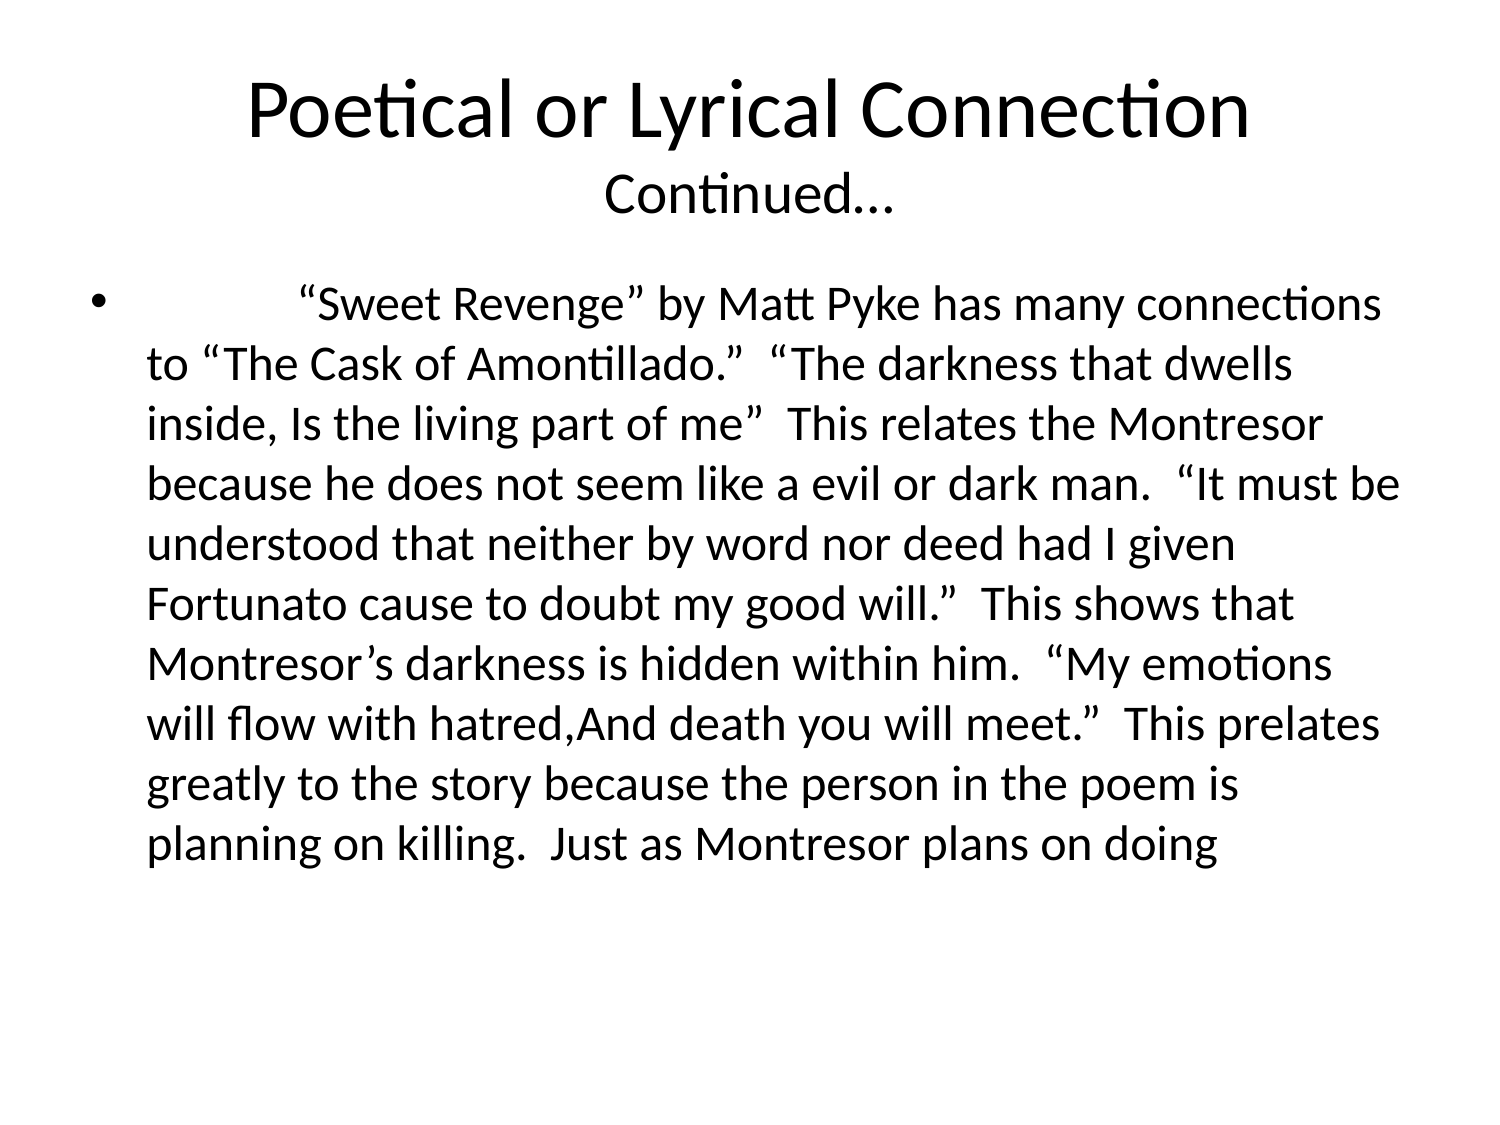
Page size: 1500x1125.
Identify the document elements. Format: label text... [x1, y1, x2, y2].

list “Sweet Revenge” by Matt Pyke has many connections to “The Cask of Amontillado.” “The darkness that dwells inside, Is the living part of me” This relates the Montresor because he does not seem like a evil or dark man. “It must be understood that neither by word nor deed had I given Fortunato cause to doubt my good will.” This shows that Montresor’s darkness is hidden within him. “My emotions will flow with hatred,And death you will meet.” This prelates greatly to the story because the person in the poem is planning on killing. Just as Montresor plans on doing [75, 262, 1425, 1005]
title Poetical or Lyrical Connection Continued… [75, 45, 1425, 233]
